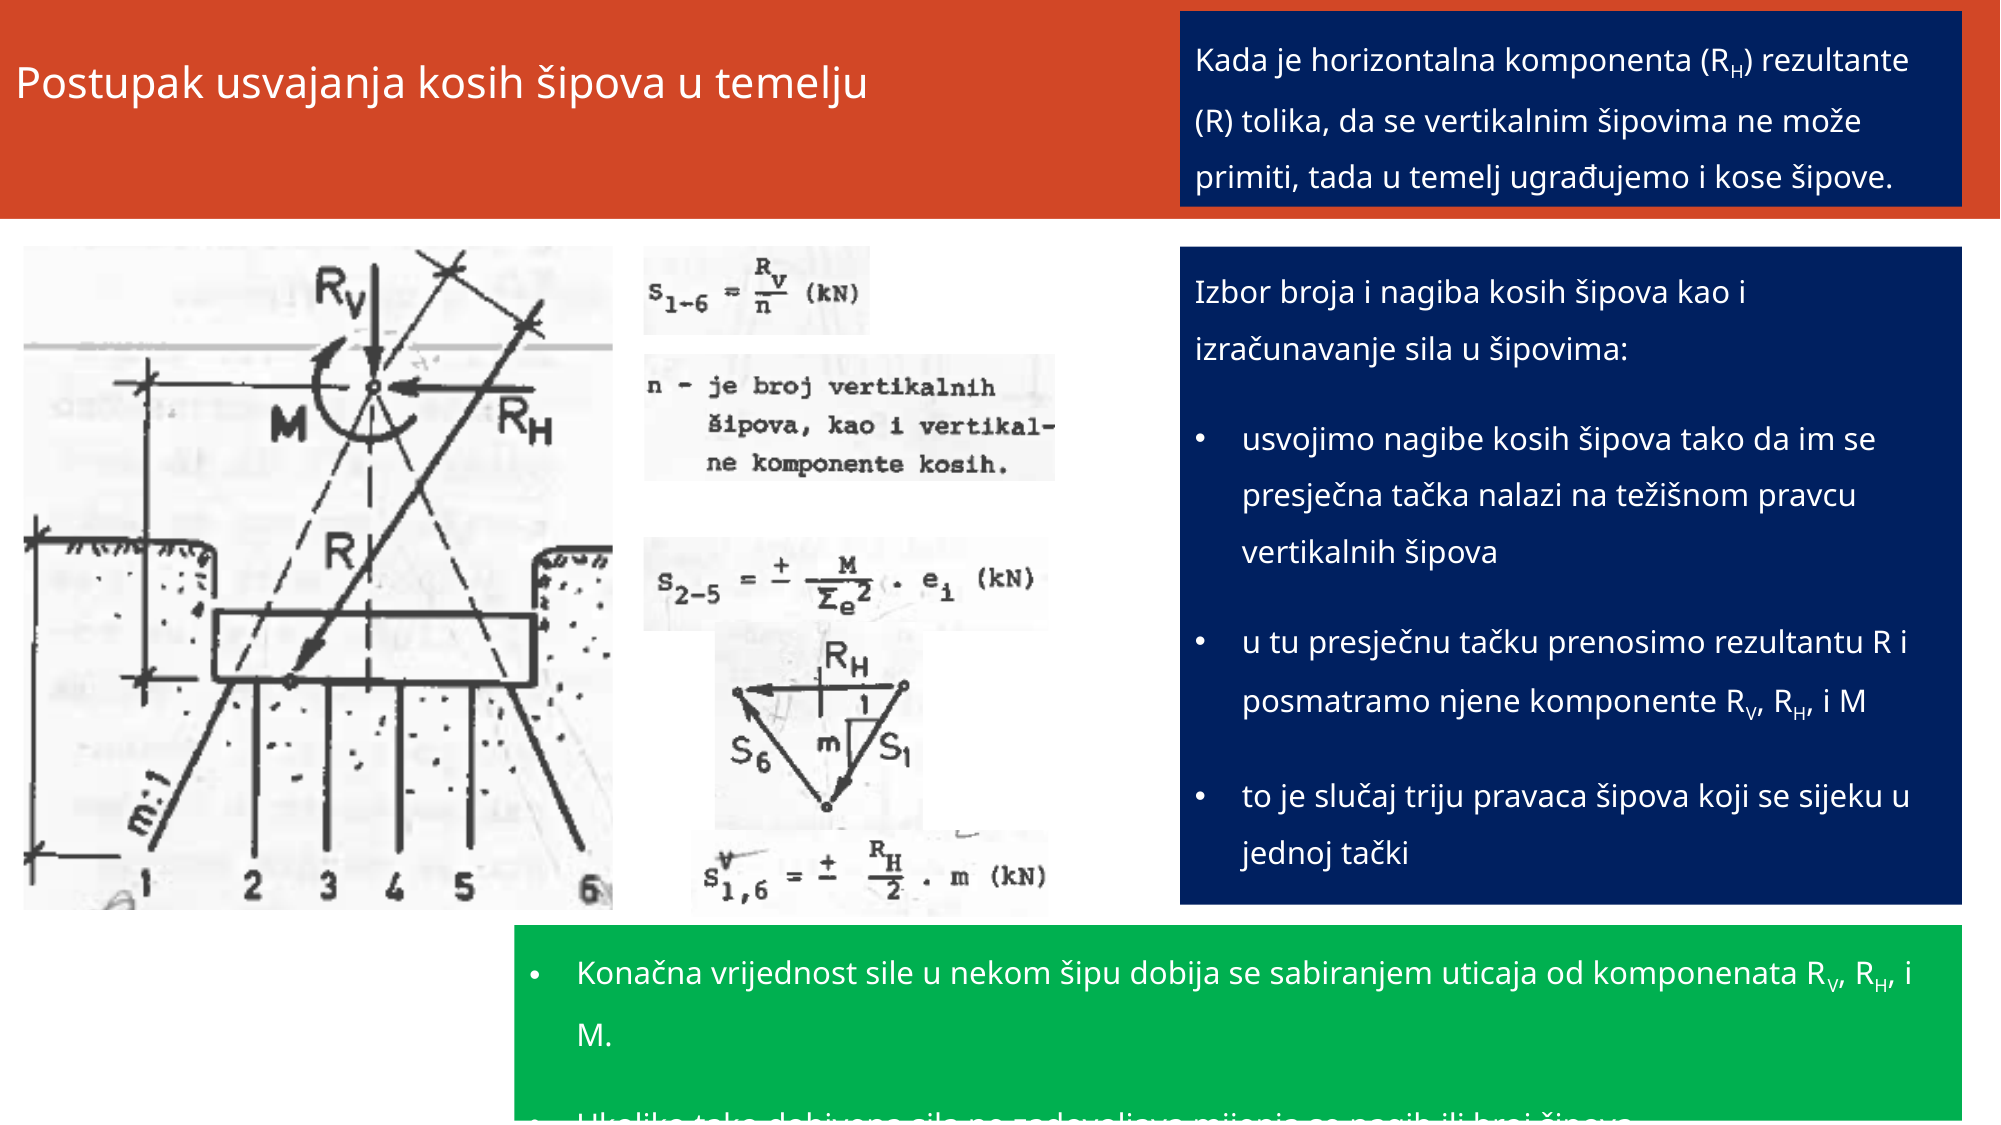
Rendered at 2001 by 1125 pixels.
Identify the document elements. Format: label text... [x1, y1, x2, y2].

text_box Konačna vrijednost sile u nekom šipu dobija se sabiranjem uticaja od komponenata RV, RH, i M. Ukoliko tako dobivena sila ne zadovoljava mijenja se nagib ili broj šipova. [514, 925, 1962, 1121]
title Postupak usvajanja kosih šipova u temelju [0, 11, 947, 115]
picture [643, 246, 870, 335]
picture [23, 246, 613, 910]
picture [644, 354, 1055, 481]
text_box Izbor broja i nagiba kosih šipova kao i izračunavanje sila u šipovima: usvojimo nagibe kosih šipova tako da im se presječna tačka nalazi na težišnom pravcu vertikalnih šipova u tu presječnu tačku prenosimo rezultantu R i posmatramo njene komponente RV, RH, i M to je slučaj triju pravaca šipova koji se sijeku u jednoj tački [1180, 246, 1962, 905]
picture [643, 537, 1049, 917]
text_box Kada je horizontalna komponenta (RH) rezultante (R) tolika, da se vertikalnim šipovima ne može primiti, tada u temelj ugrađujemo i kose šipove. [1180, 11, 1962, 207]
